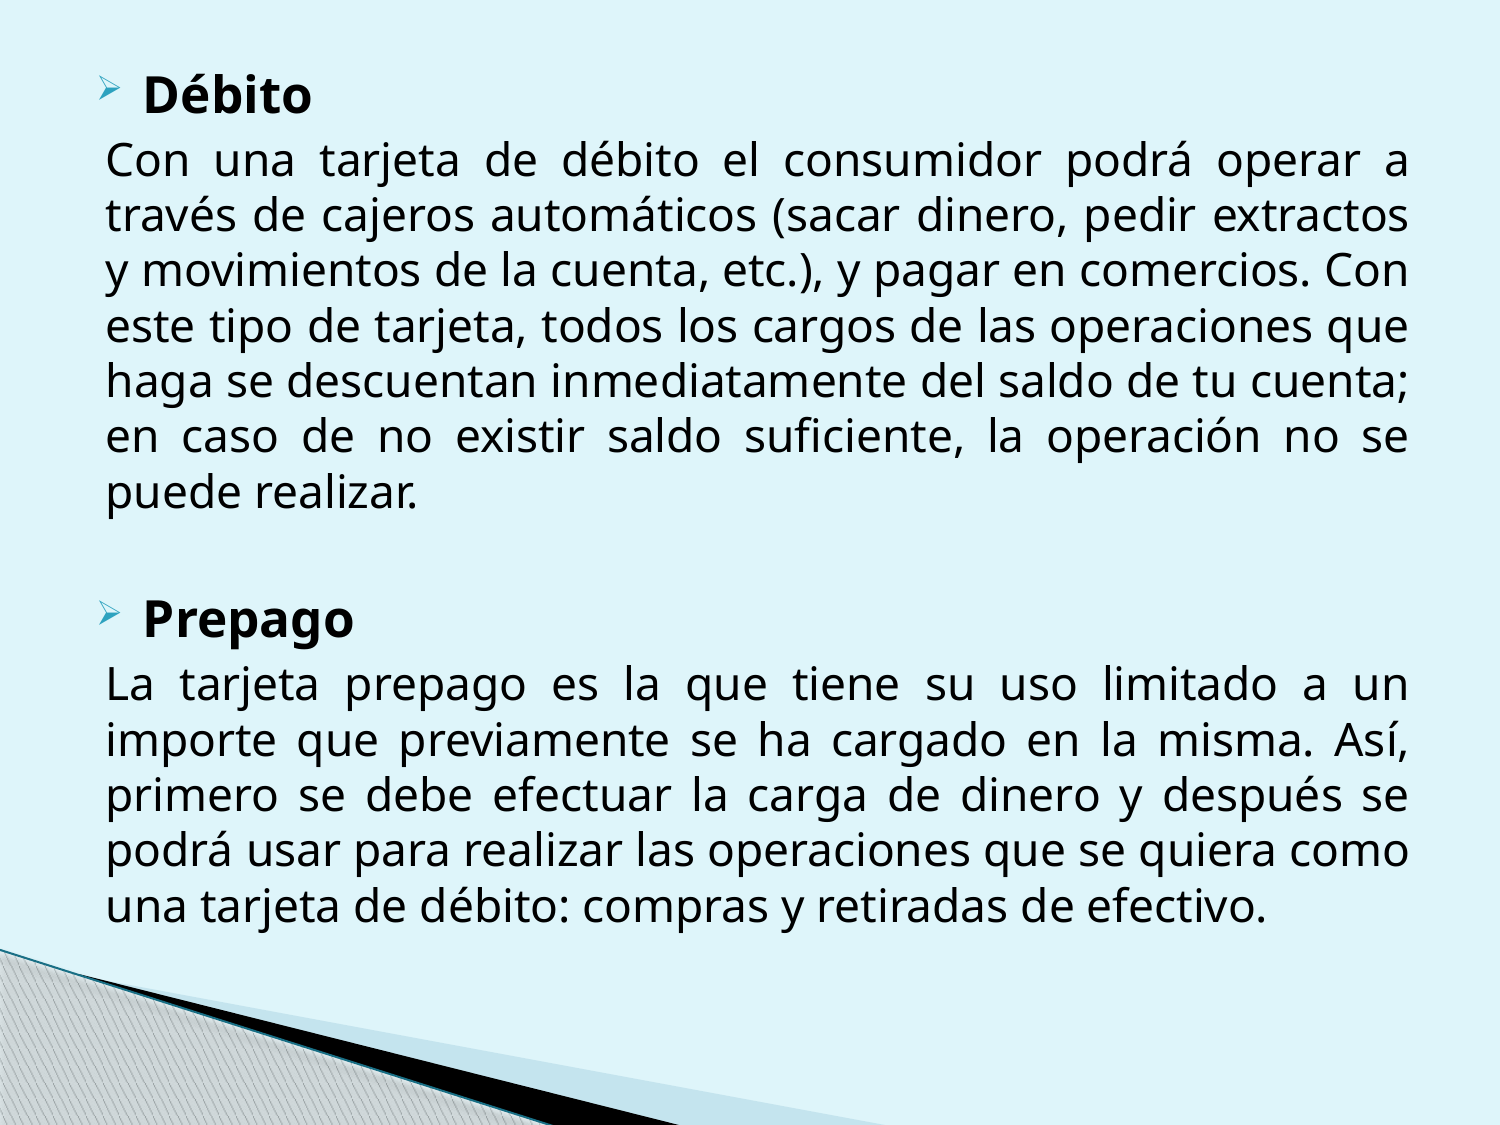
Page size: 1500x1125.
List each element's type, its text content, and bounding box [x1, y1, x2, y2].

list Débito Con una tarjeta de débito el consumidor podrá operar a través de cajeros automáticos (sacar dinero, pedir extractos y movimientos de la cuenta, etc.), y pagar en comercios. Con este tipo de tarjeta, todos los cargos de las operaciones que haga se descuentan inmediatamente del saldo de tu cuenta; en caso de no existir saldo suficiente, la operación no se puede realizar. Prepago La tarjeta prepago es la que tiene su uso limitado a un importe que previamente se ha cargado en la misma. Así, primero se debe efectuar la carga de dinero y después se podrá usar para realizar las operaciones que se quiera como una tarjeta de débito: compras y retiradas de efectivo. [75, 54, 1425, 986]
